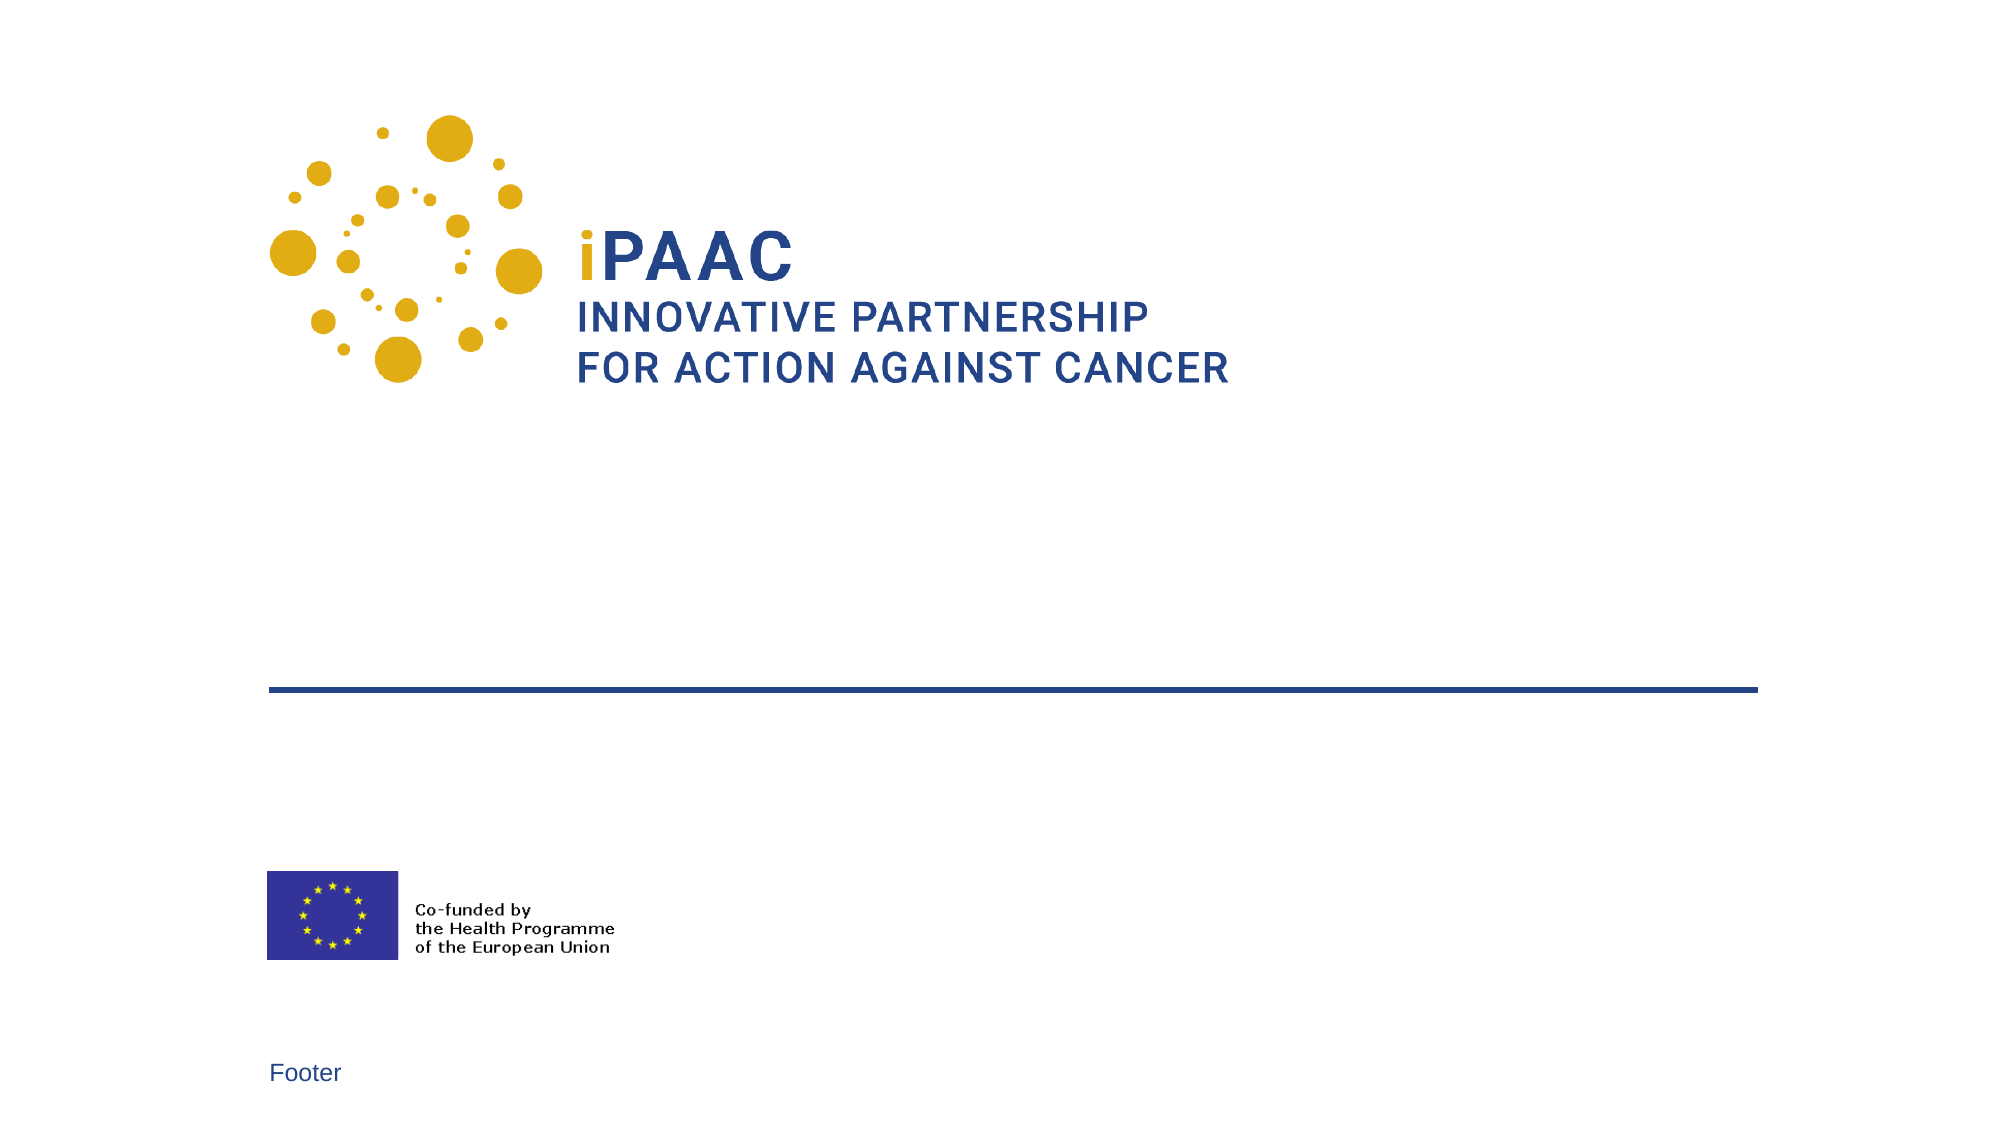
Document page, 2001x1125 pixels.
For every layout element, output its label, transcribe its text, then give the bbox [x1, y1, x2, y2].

footer Footer [254, 1041, 1755, 1102]
picture [163, 9, 1334, 490]
picture [267, 871, 707, 960]
